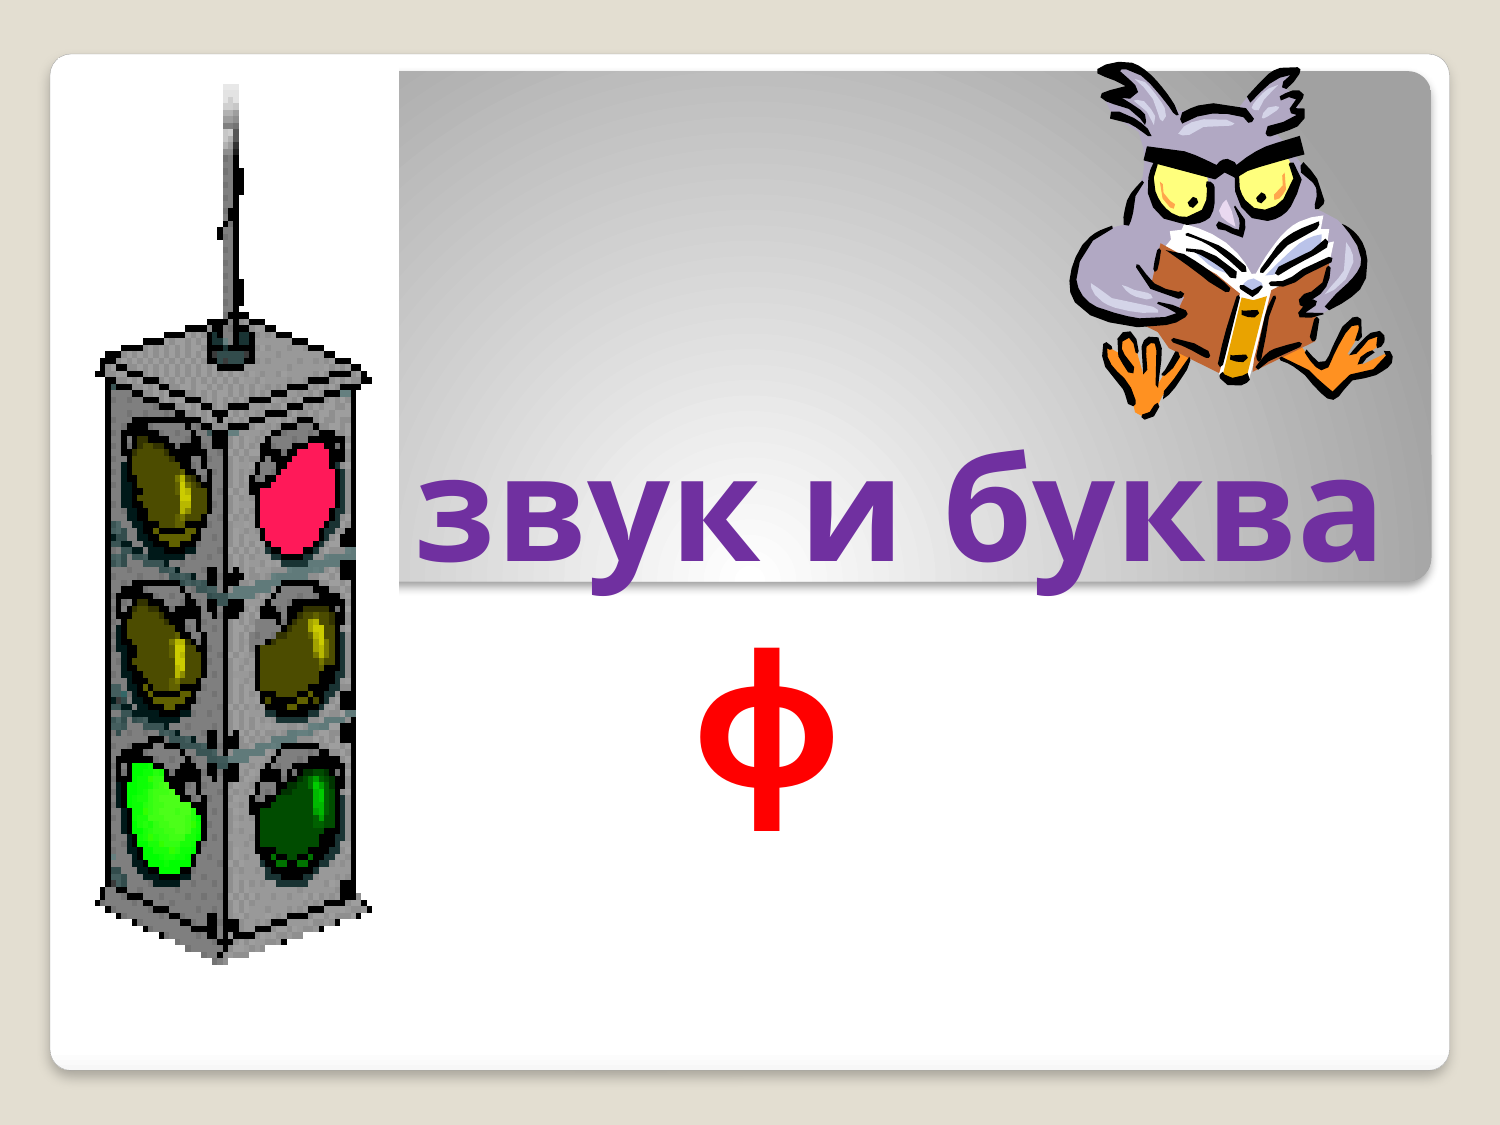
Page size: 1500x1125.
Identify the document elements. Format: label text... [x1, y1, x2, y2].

subtitle ф [405, 604, 1394, 755]
picture [1066, 58, 1396, 424]
picture [58, 58, 399, 985]
title звук и буква [405, 298, 1394, 599]
